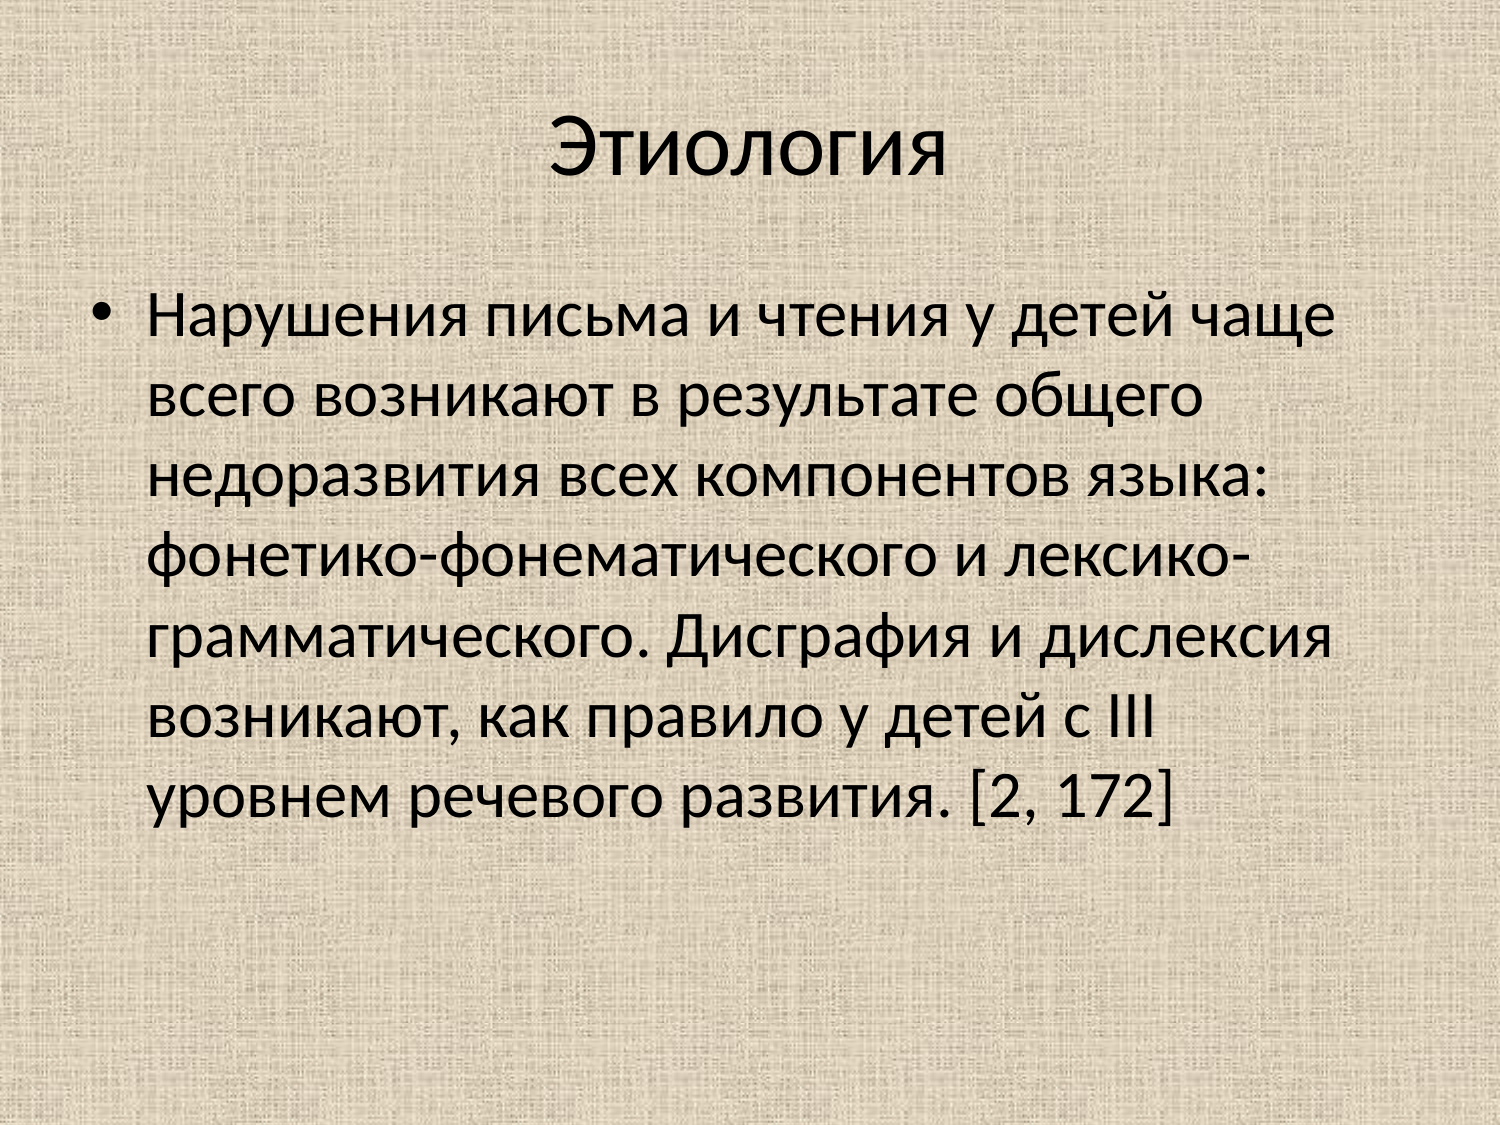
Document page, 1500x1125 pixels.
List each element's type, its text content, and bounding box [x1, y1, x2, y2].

list Нарушения письма и чтения у детей чаще всего возникают в результате общего недоразвития всех компонентов языка: фонетико-фонематического и лексико-грамматического. Дисграфия и дислексия возникают, как правило у детей с III уровнем речевого развития. [2, 172] [75, 262, 1425, 1005]
picture [0, 0, 1500, 1125]
title Этиология [75, 45, 1425, 233]
